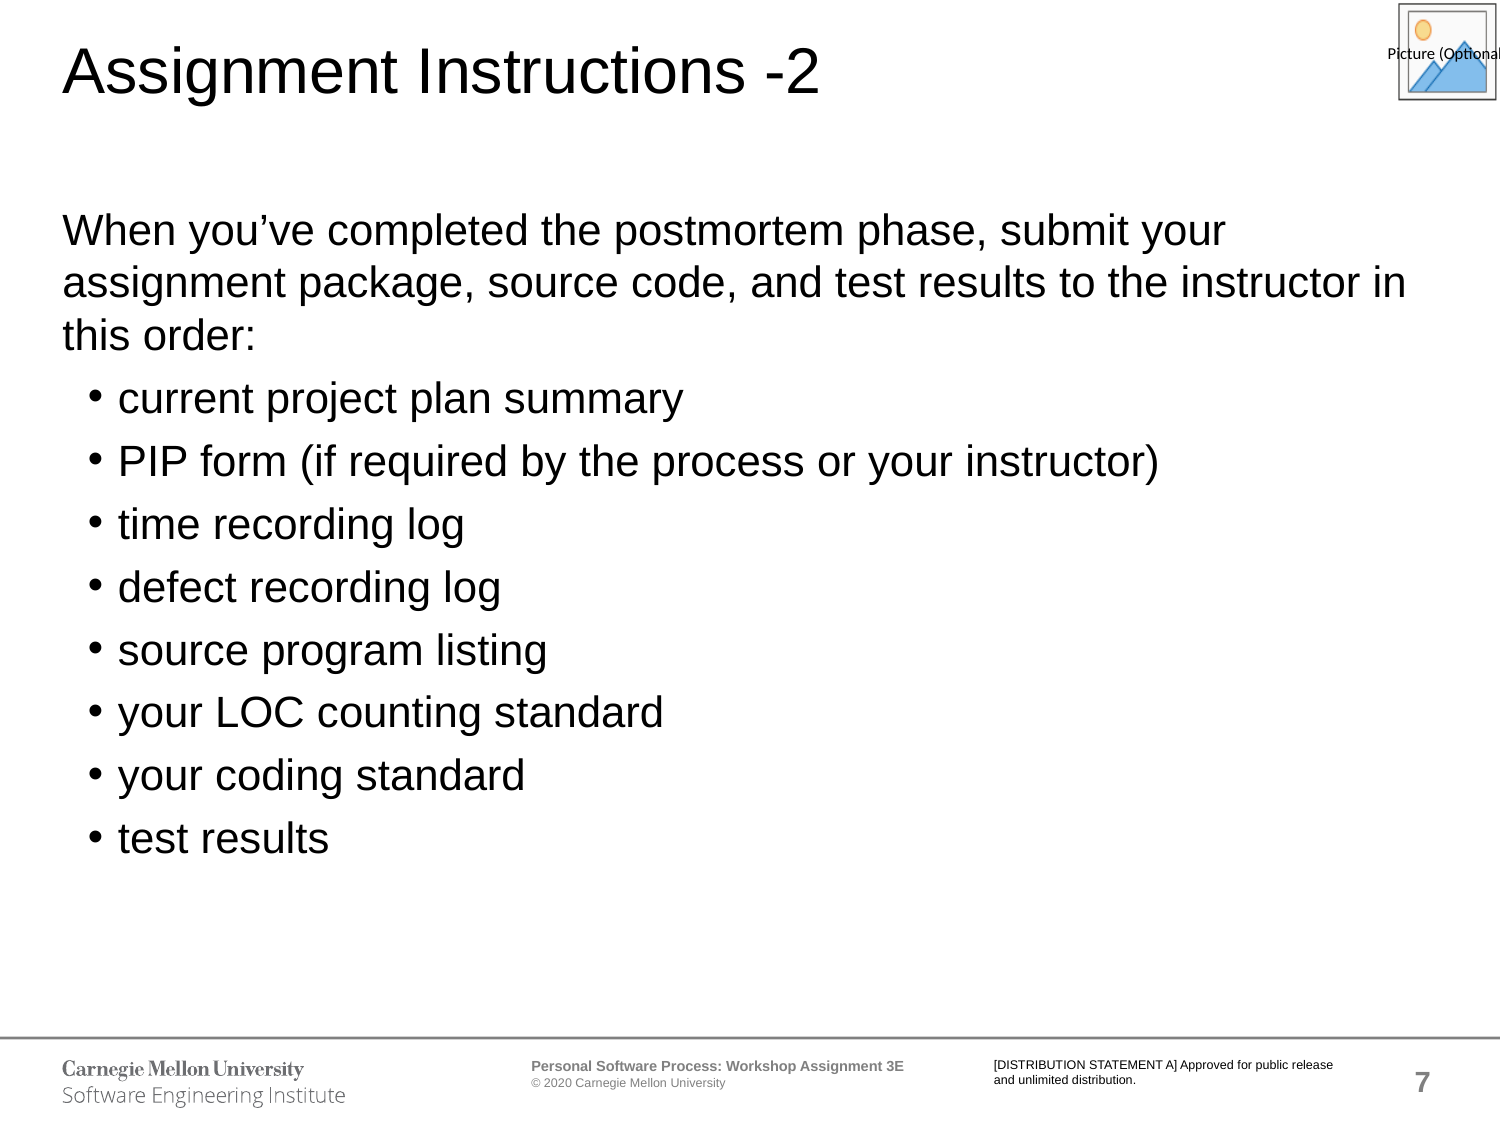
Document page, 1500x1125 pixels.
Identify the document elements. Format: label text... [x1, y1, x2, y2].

picture [1394, 0, 1500, 105]
title Assignment Instructions -2 [62, 37, 1338, 182]
list When you’ve completed the postmortem phase, submit your assignment package, source code, and test results to the instructor in this order: current project plan summary PIP form (if required by the process or your instructor) time recording log defect recording log source program listing your LOC counting standard your coding standard test results [62, 201, 1431, 1000]
